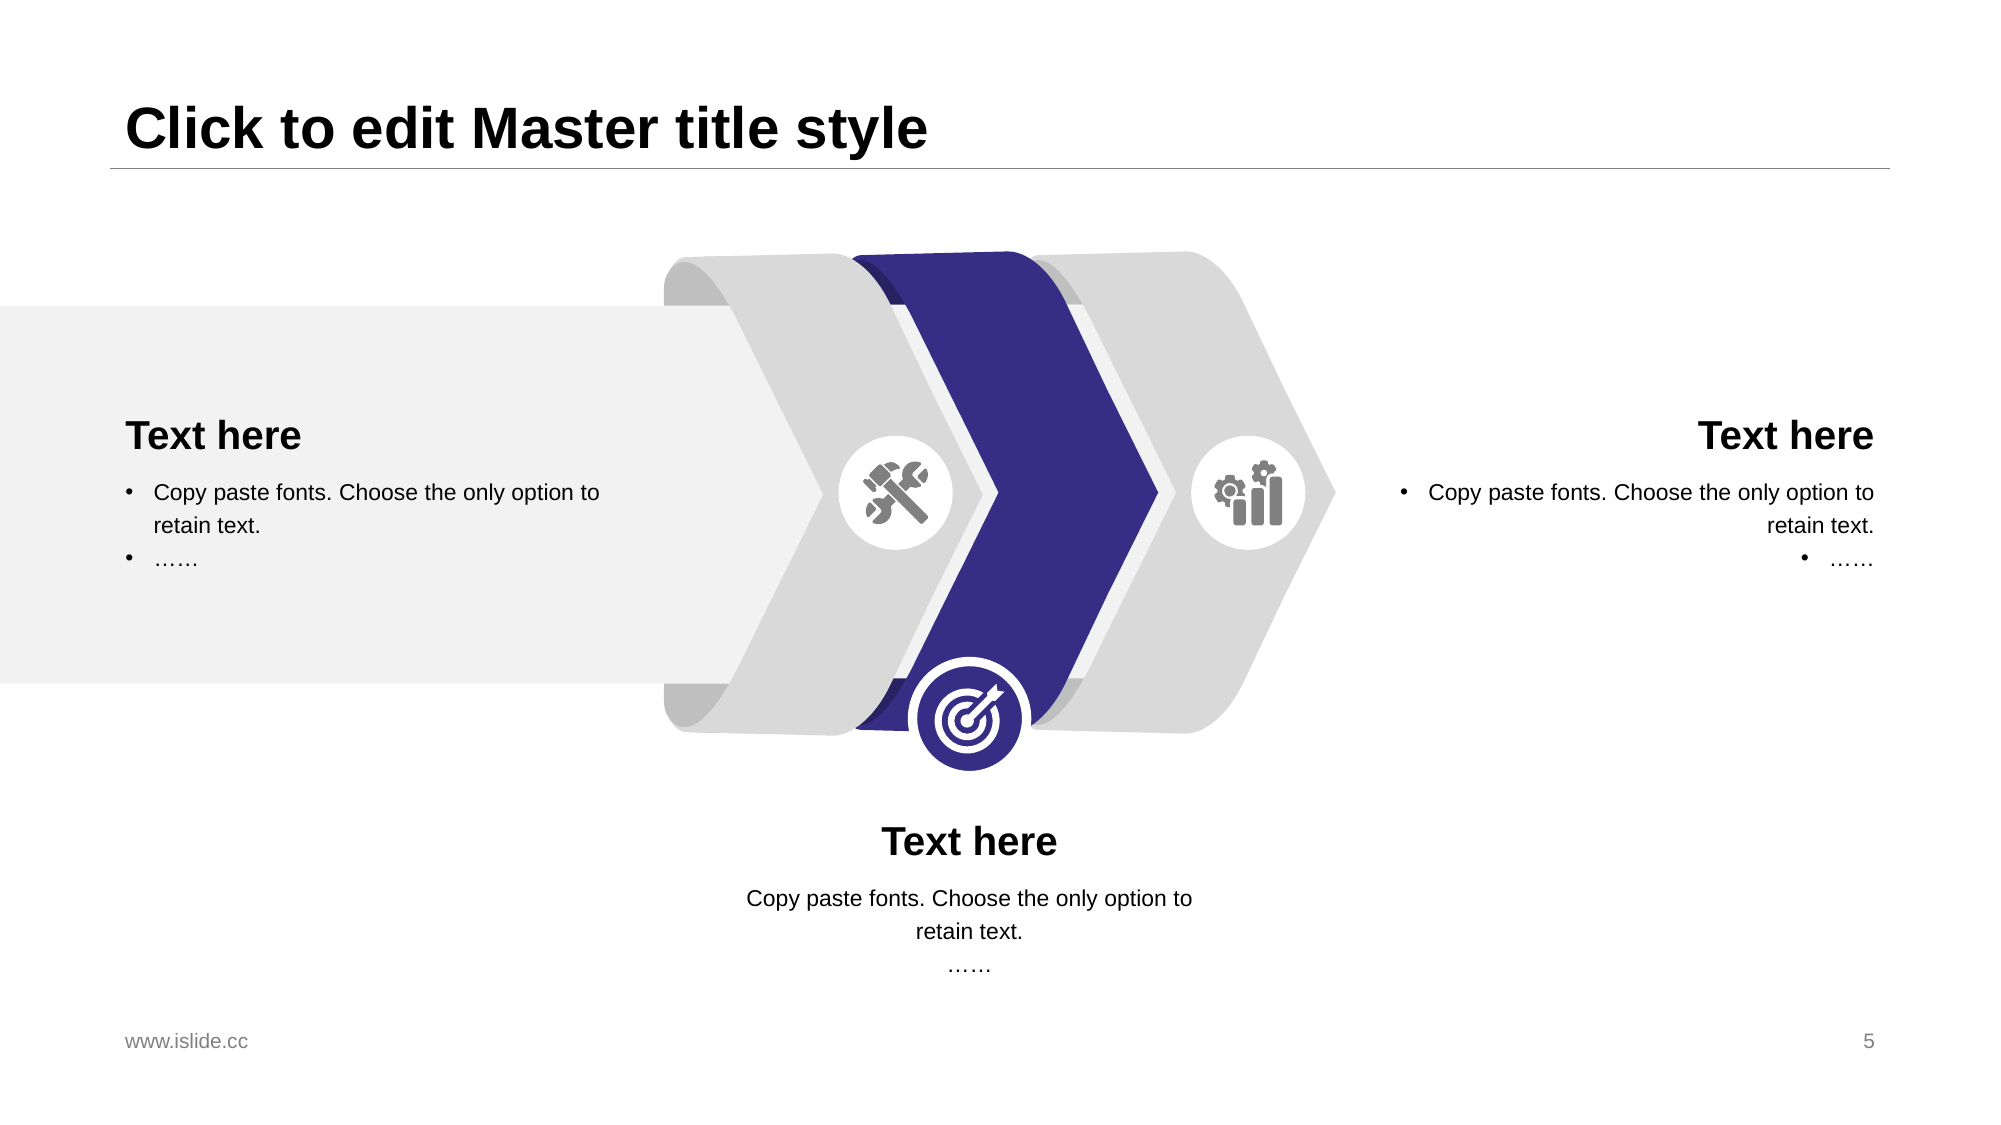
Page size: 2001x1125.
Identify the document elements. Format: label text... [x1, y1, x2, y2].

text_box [0, 251, 1890, 990]
title Click to edit Master title style [109, 0, 1890, 169]
slide_number 5 [1412, 1023, 1890, 1058]
footer www.islide.cc [109, 1023, 790, 1058]
